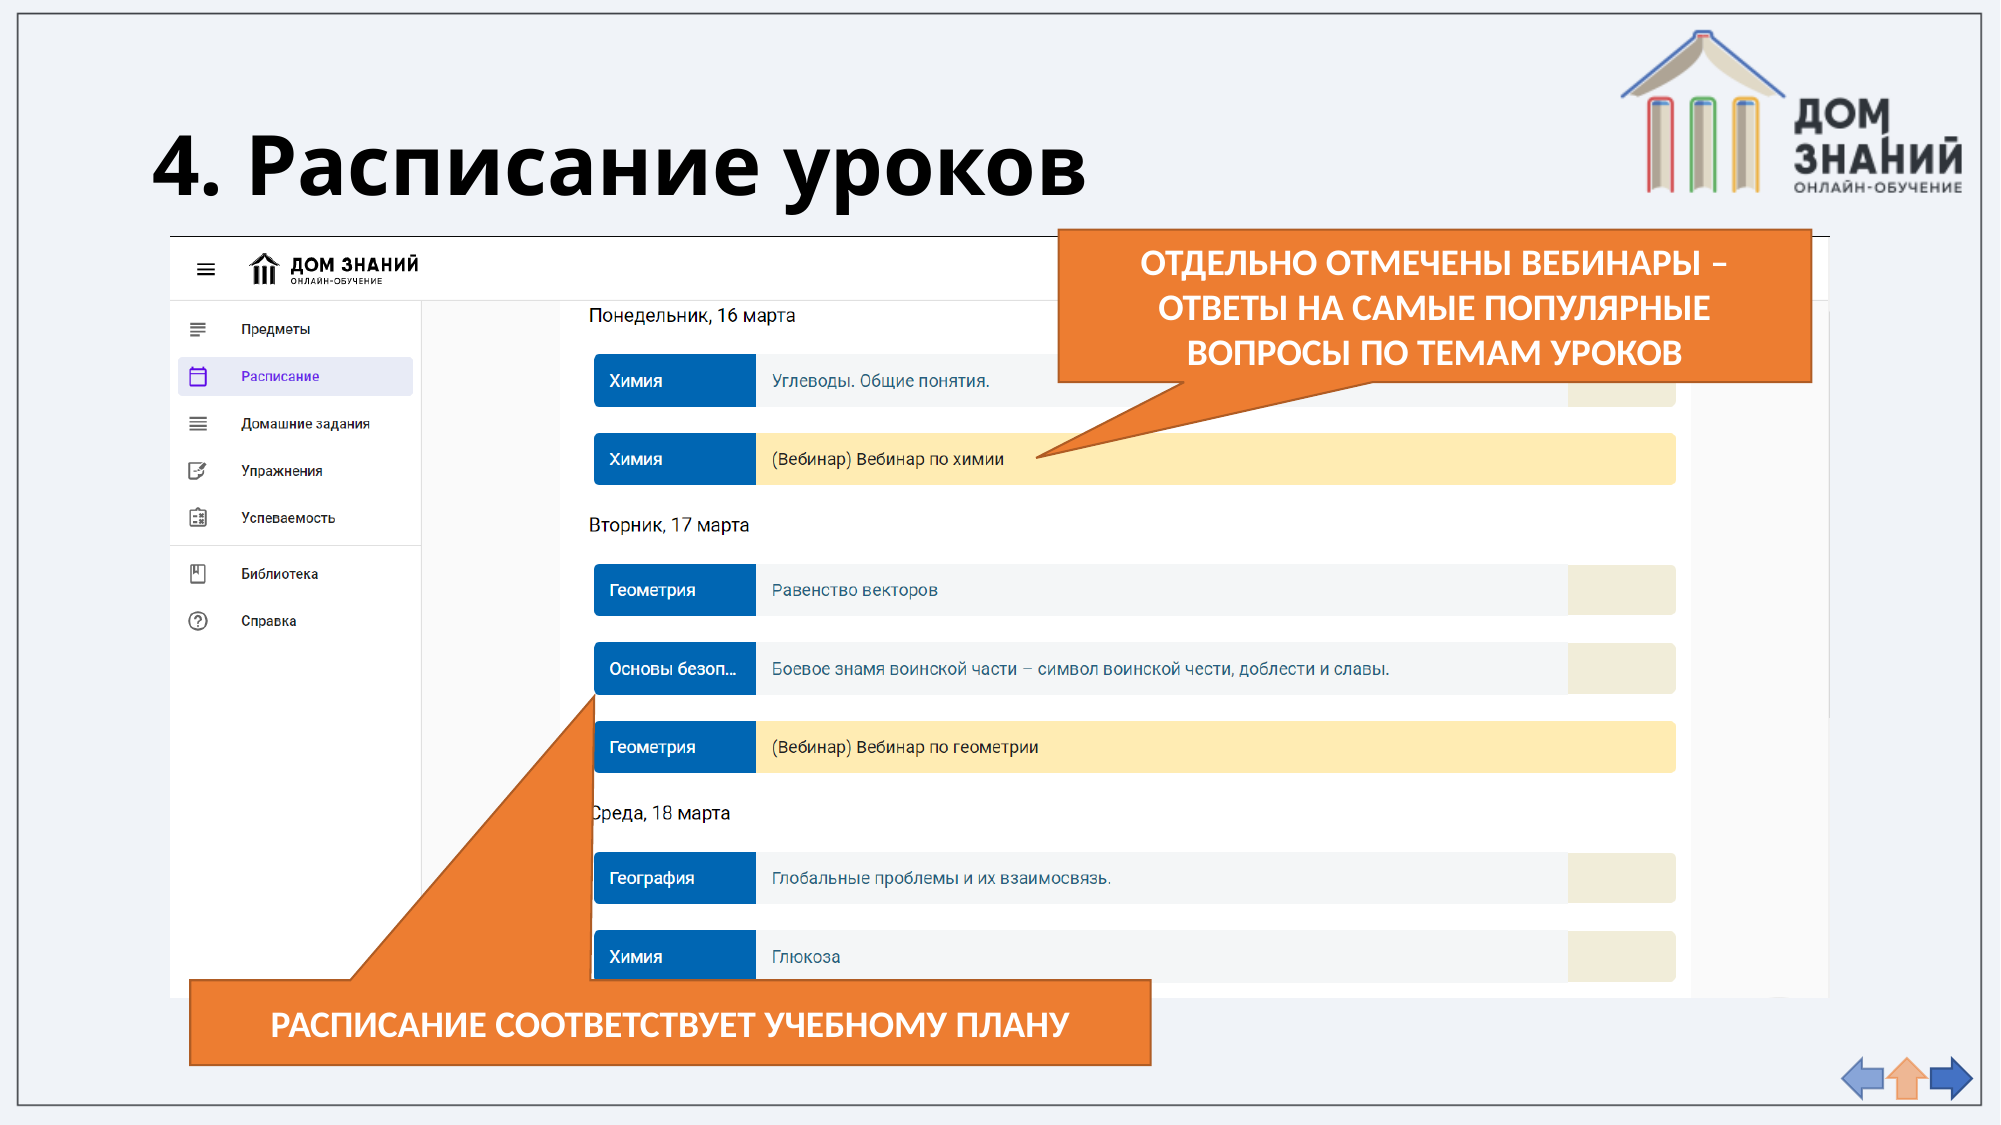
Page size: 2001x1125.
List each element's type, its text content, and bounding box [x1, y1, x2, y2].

text_box [1929, 1056, 1974, 1101]
text_box [1840, 1056, 1885, 1101]
text_box [1884, 1056, 1930, 1100]
picture [0, 0, 2001, 1125]
text_box РАСПИСАНИЕ СООТВЕТСТВУЕТ УЧЕБНОМУ ПЛАНУ [189, 998, 1152, 1067]
text_box ОТДЕЛЬНО ОТМЕЧЕНЫ ВЕБИНАРЫ – ОТВЕТЫ НА САМЫЕ ПОПУЛЯРНЫЕ ВОПРОСЫ ПО ТЕМАМ УРОКОВ [1057, 228, 1813, 236]
title 4. Расписание уроков [137, 59, 1863, 278]
